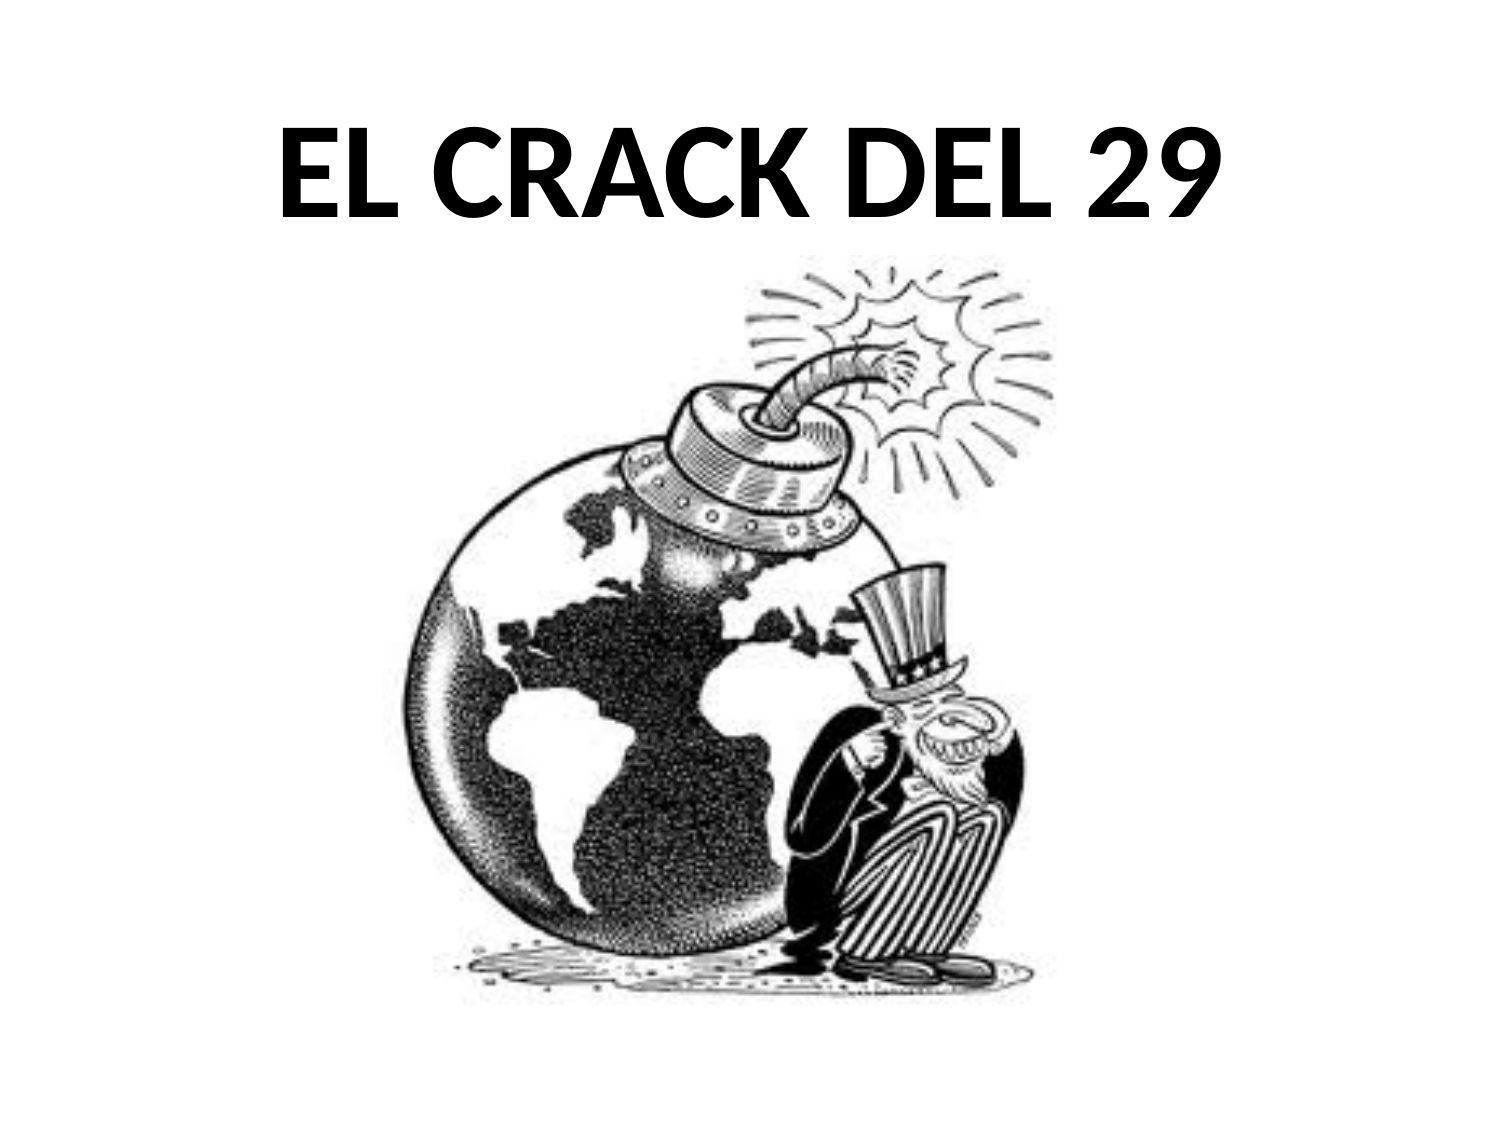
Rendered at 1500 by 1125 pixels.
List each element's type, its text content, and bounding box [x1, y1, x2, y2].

title EL CRACK DEL 29 [75, 45, 1425, 279]
picture [383, 255, 1070, 1022]
